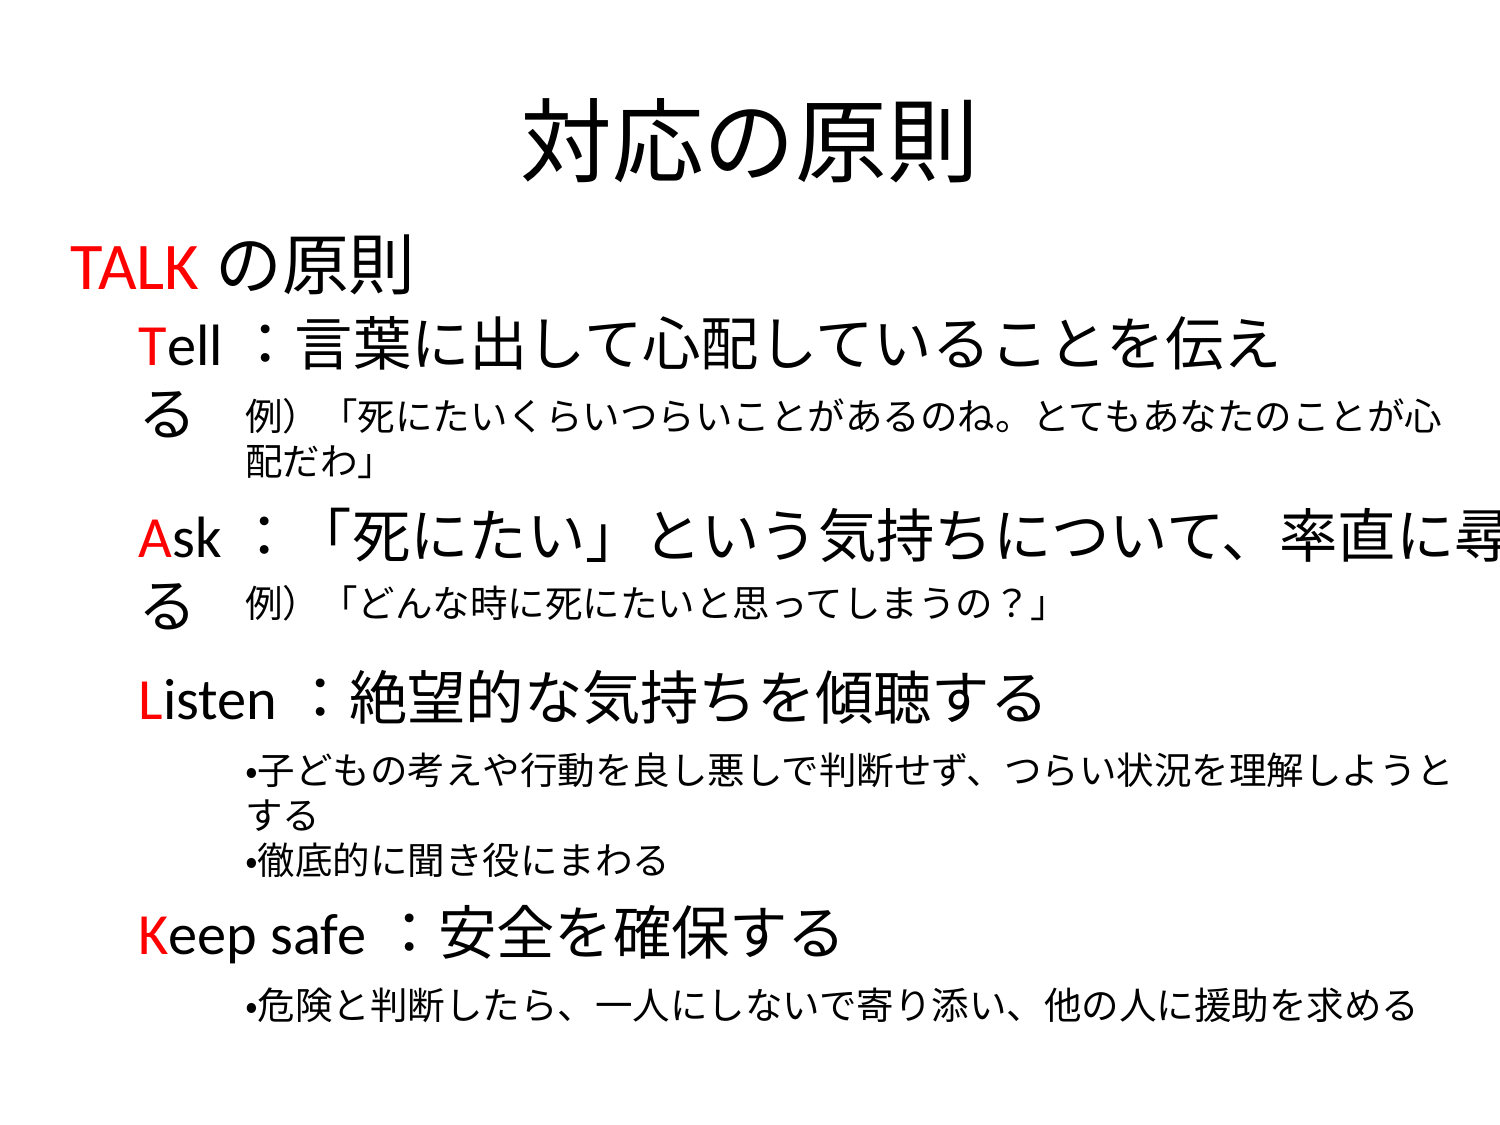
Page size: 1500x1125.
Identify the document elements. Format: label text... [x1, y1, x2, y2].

text_box Listen：絶望的な気持ちを傾聴する [123, 653, 1500, 739]
text_box Tell：言葉に出して心配していることを伝える [123, 299, 1341, 455]
text_box ・子どもの考えや行動を良し悪しで判断せず、つらい状況を理解しようとする ・徹底的に聞き役にまわる [230, 739, 1471, 890]
text_box TALKの原則 [56, 215, 1202, 311]
text_box 例）「どんな時に死にたいと思ってしまうの？」 [230, 572, 1471, 633]
text_box 例）「死にたいくらいつらいことがあるのね。とてもあなたのことが心配だわ」 [230, 385, 1489, 490]
text_box Keep safe：安全を確保する [123, 888, 1500, 974]
text_box ・危険と判断したら、一人にしないで寄り添い、他の人に援助を求める [230, 974, 1471, 1035]
text_box Ask：「死にたい」という気持ちについて、率直に尋ねる [123, 491, 1500, 647]
title 対応の原則 [75, 45, 1425, 233]
